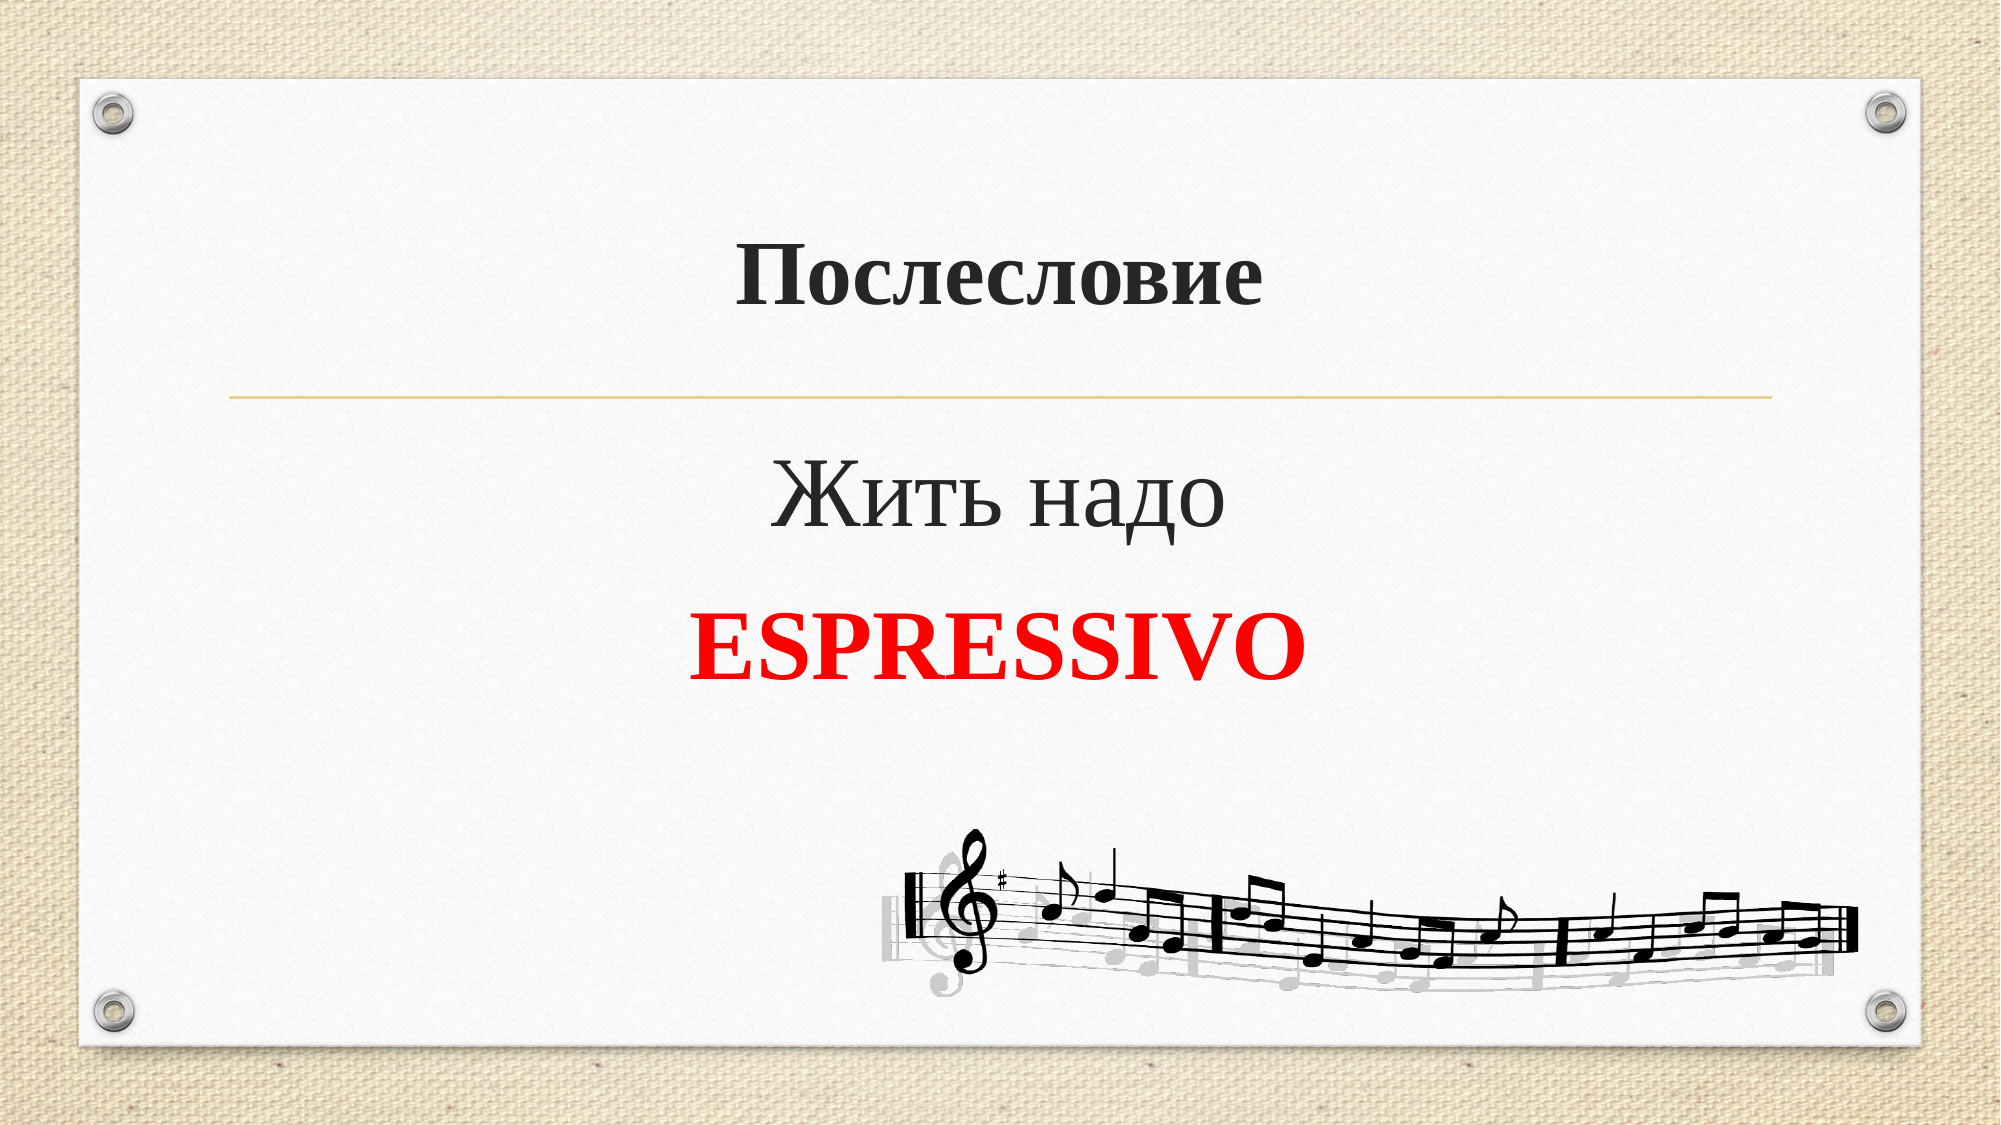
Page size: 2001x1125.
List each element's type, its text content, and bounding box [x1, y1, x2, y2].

list Жить надо ESPRESSIVO [212, 419, 1788, 964]
title Послесловие [212, 161, 1788, 375]
picture [0, 0, 2001, 1125]
